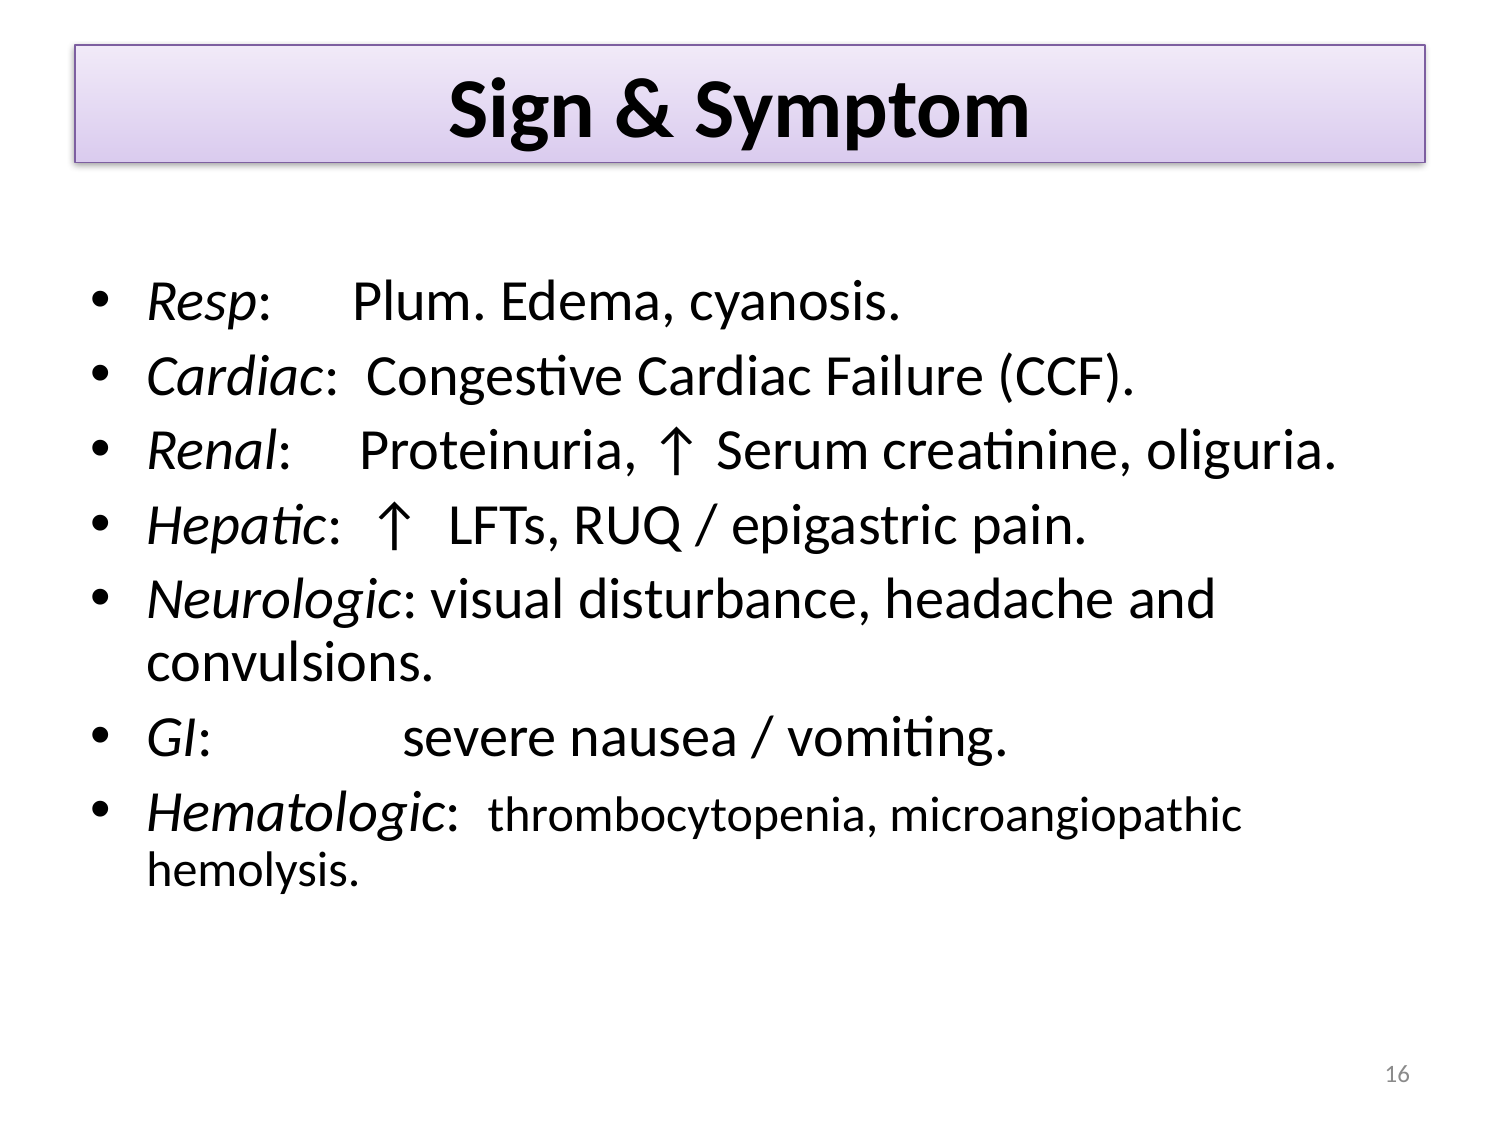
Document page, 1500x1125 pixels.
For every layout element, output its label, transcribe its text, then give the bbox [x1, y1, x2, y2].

list Resp: Plum. Edema, cyanosis. Cardiac: Congestive Cardiac Failure (CCF). Renal: Proteinuria, ↑ Serum creatinine, oliguria. Hepatic: ↑ LFTs, RUQ / epigastric pain. Neurologic: visual disturbance, headache and convulsions. GI: severe nausea / vomiting. Hematologic: thrombocytopenia, microangiopathic hemolysis. [75, 262, 1425, 1005]
title Sign & Symptom [74, 44, 1426, 163]
slide_number 16 [1074, 1042, 1425, 1103]
